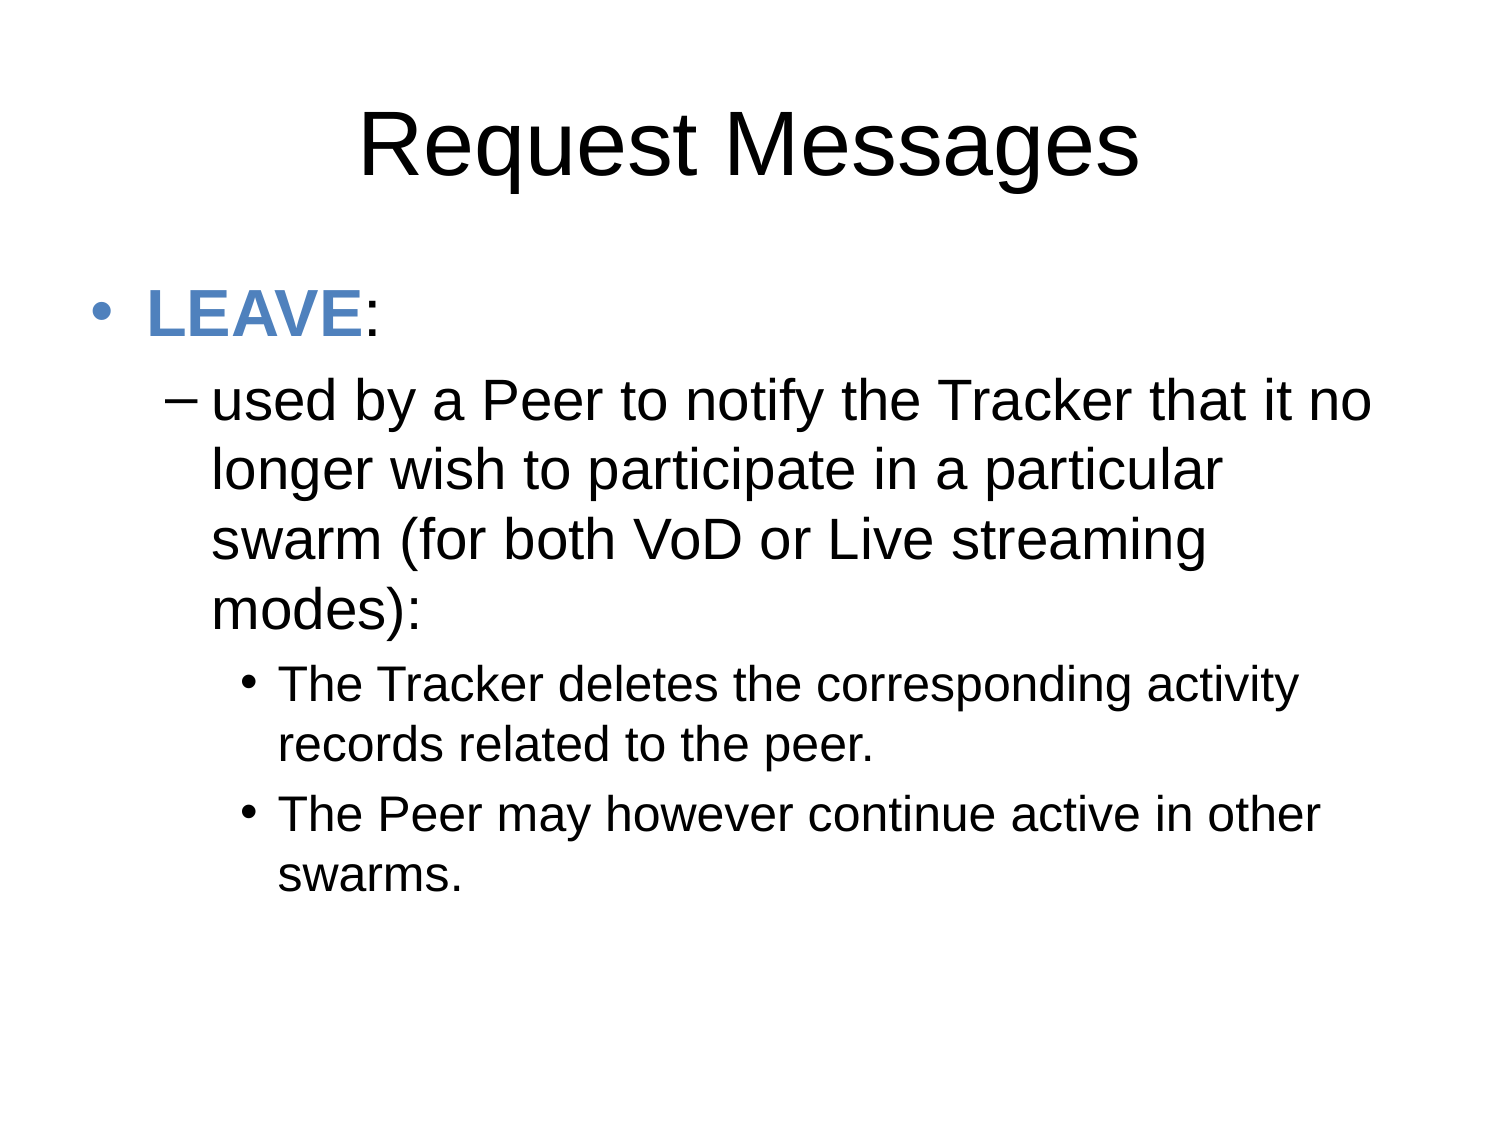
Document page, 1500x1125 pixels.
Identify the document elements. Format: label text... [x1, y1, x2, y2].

title Request Messages [75, 45, 1425, 233]
list LEAVE: used by a Peer to notify the Tracker that it no longer wish to participate in a particular swarm (for both VoD or Live streaming modes): The Tracker deletes the corresponding activity records related to the peer. The Peer may however continue active in other swarms. [75, 262, 1425, 1005]
